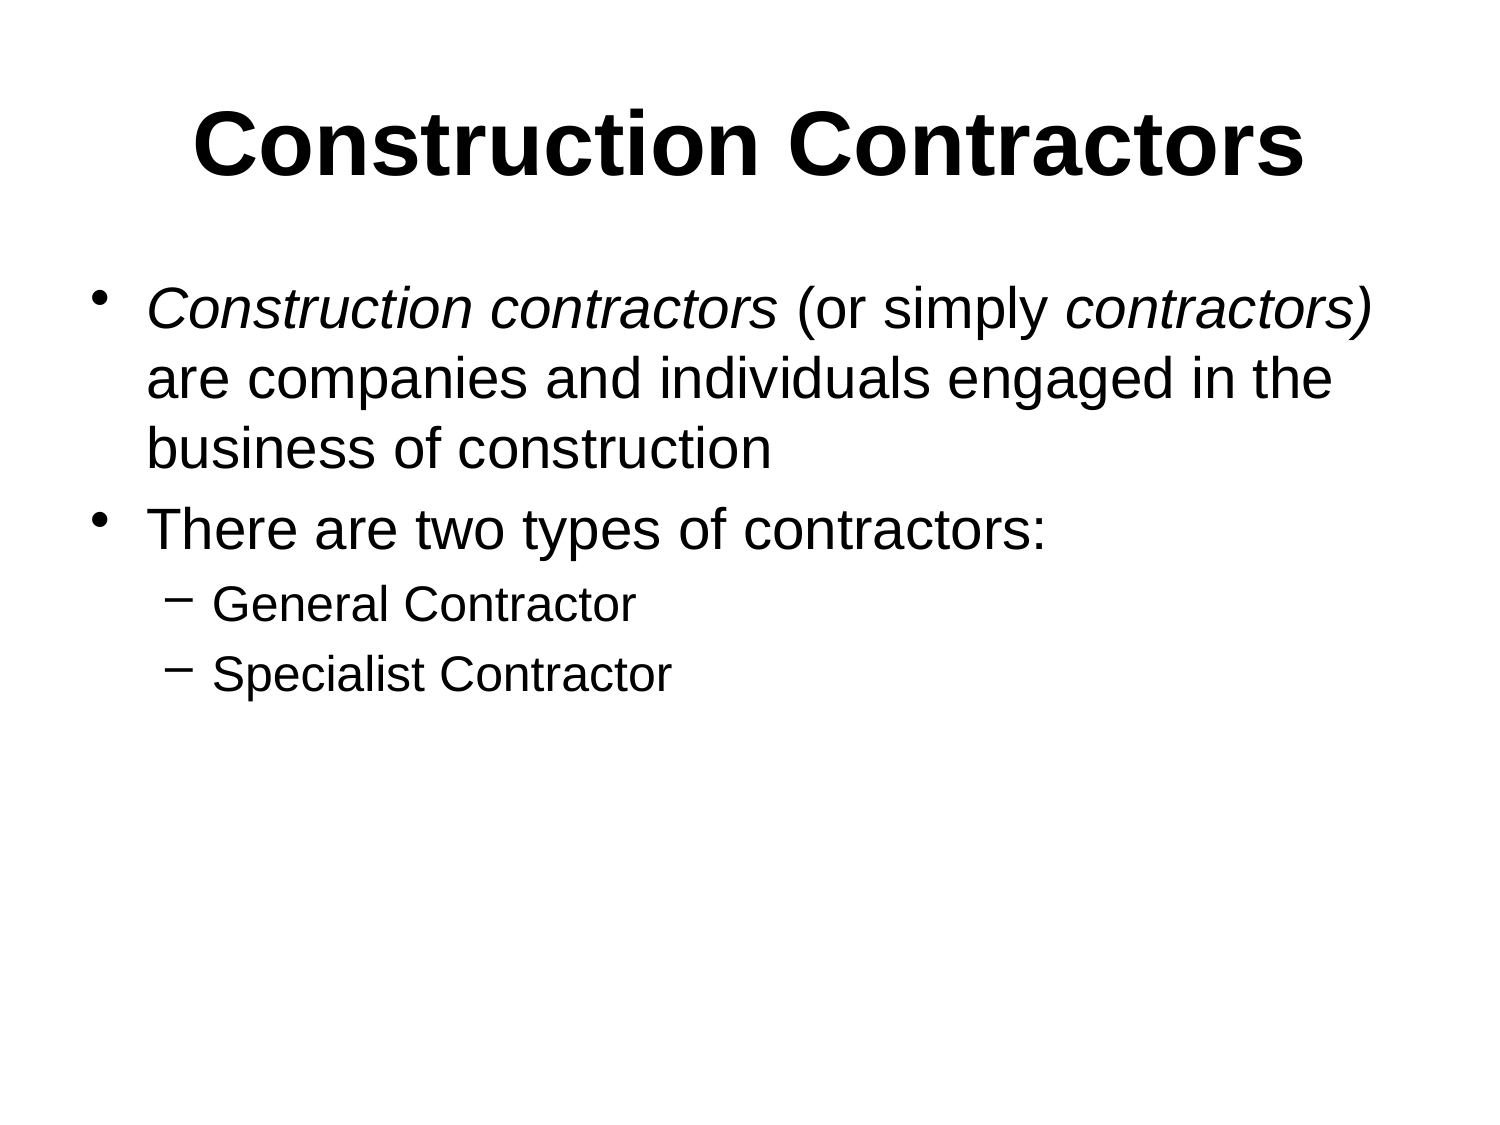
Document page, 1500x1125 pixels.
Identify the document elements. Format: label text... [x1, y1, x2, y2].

list Construction contractors (or simply contractors) are companies and individuals engaged in the business of construction There are two types of contractors: General Contractor Specialist Contractor [74, 262, 1426, 1006]
title Construction Contractors [74, 44, 1426, 233]
